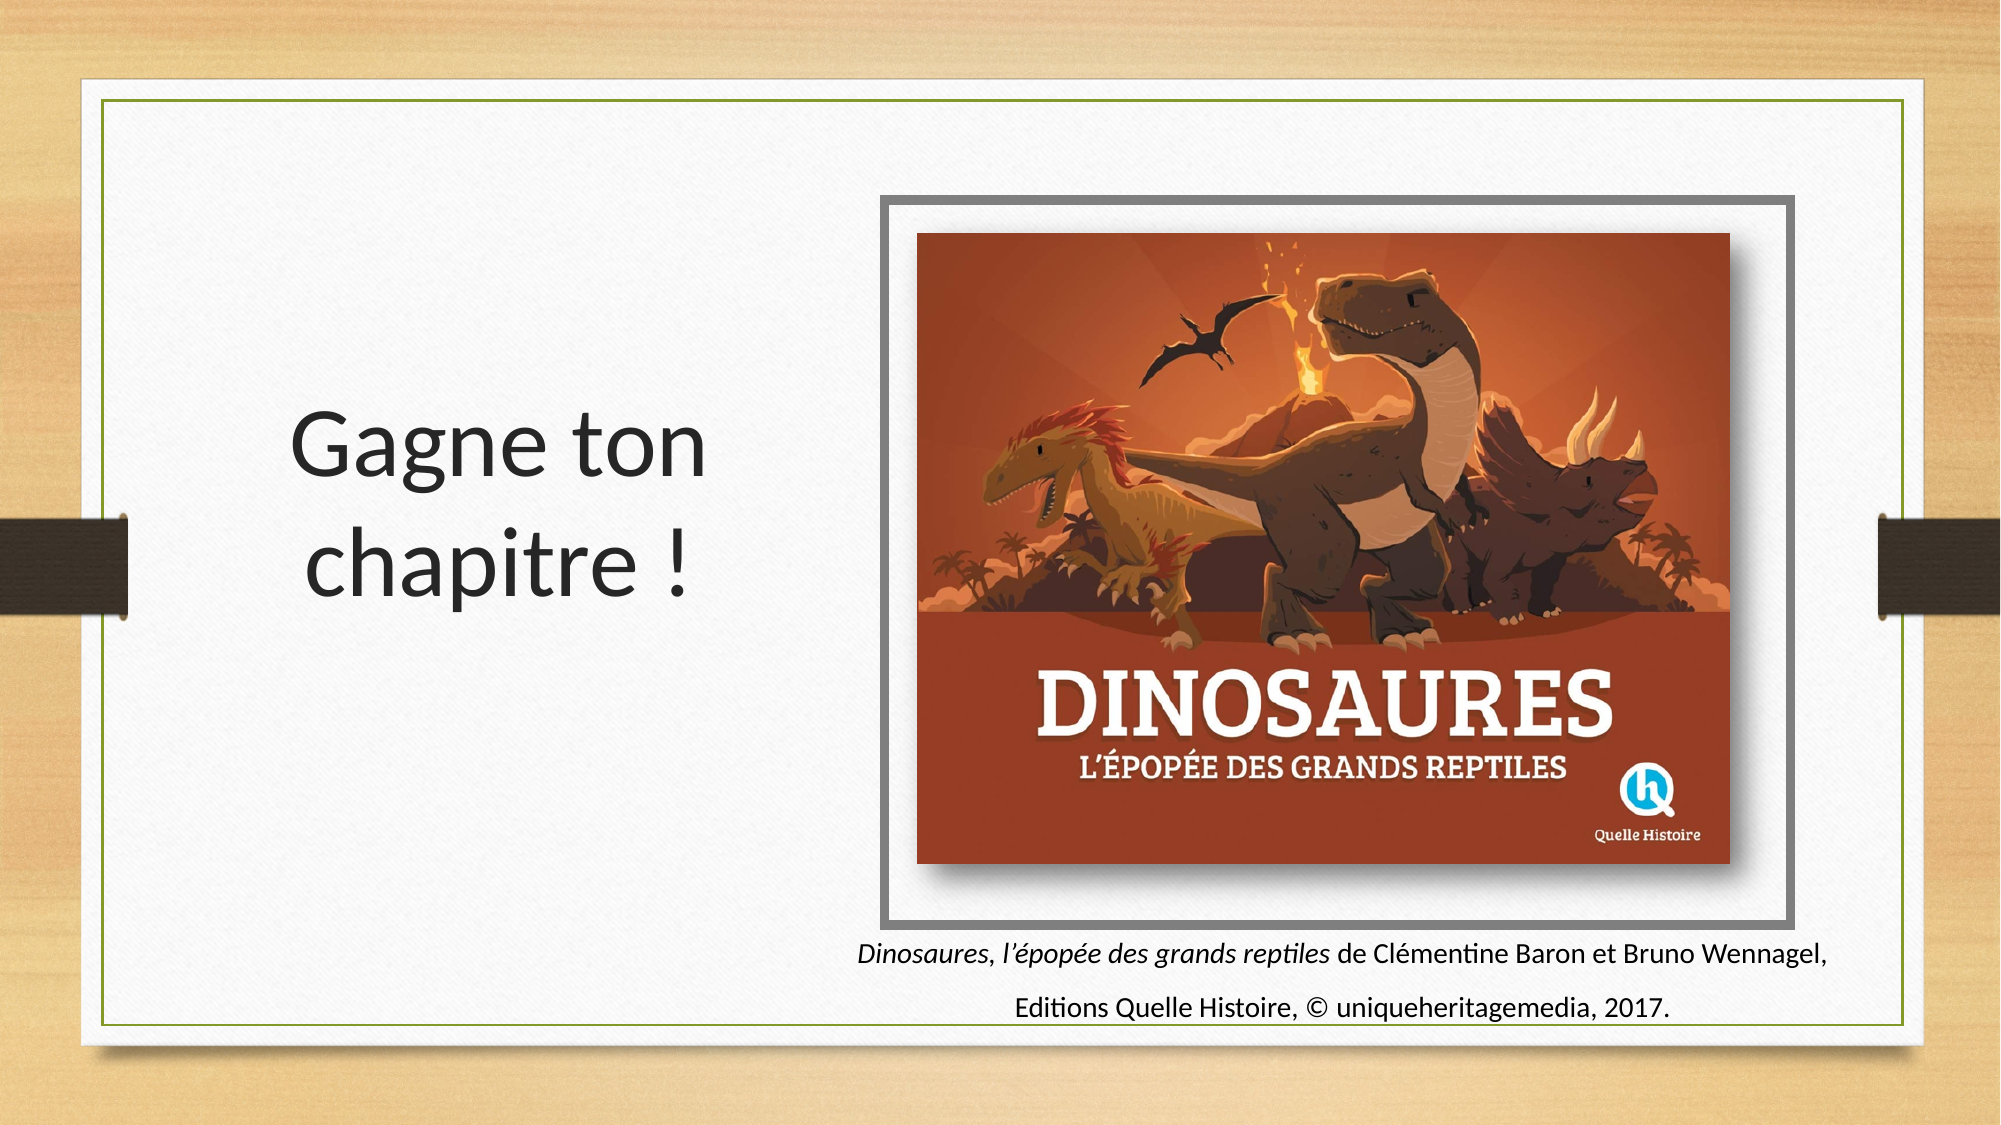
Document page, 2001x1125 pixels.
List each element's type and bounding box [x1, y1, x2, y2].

picture [888, 204, 1787, 921]
text_box [0, 0, 2000, 1125]
